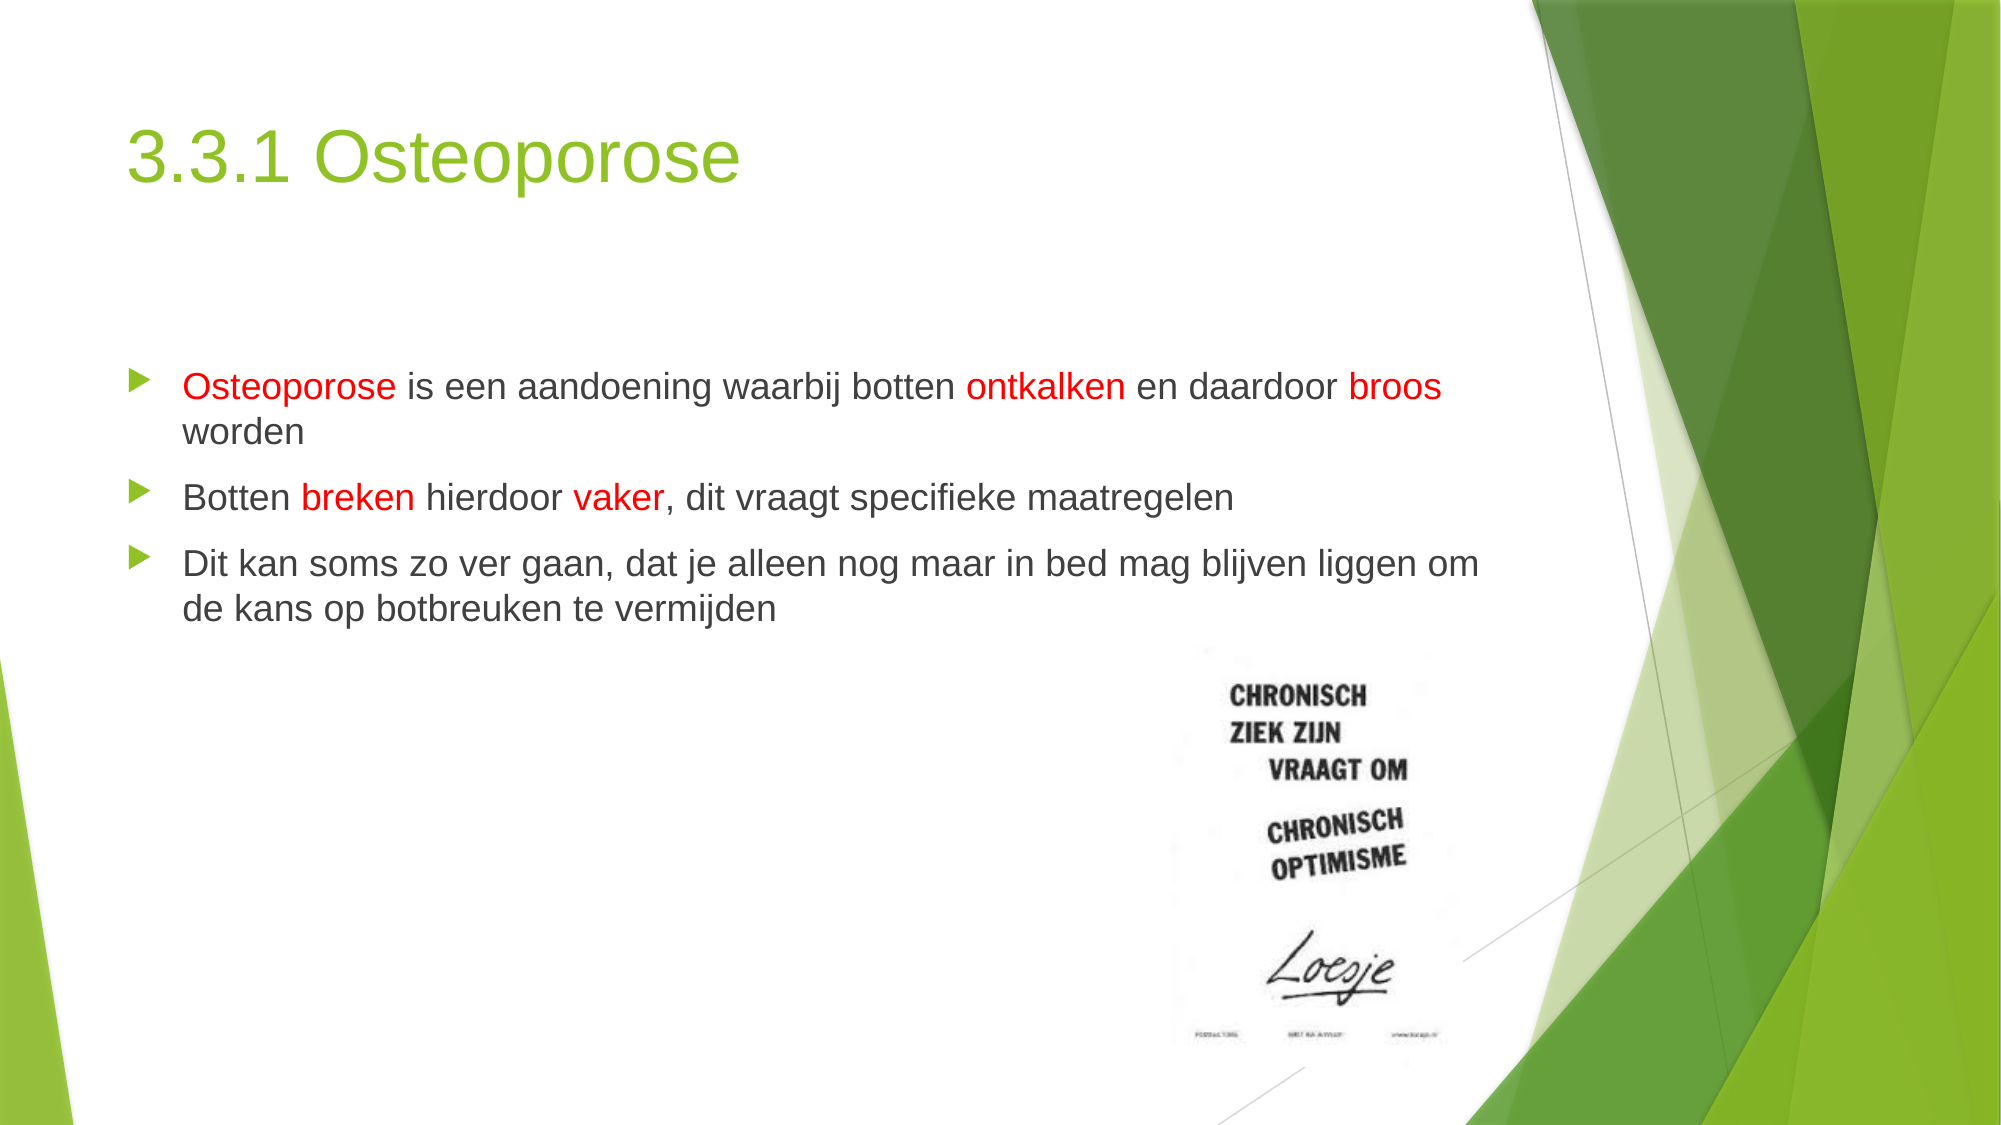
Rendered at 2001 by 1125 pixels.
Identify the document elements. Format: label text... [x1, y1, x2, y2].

picture [1171, 644, 1463, 1068]
title 3.3.1 Osteoporose [111, 99, 1522, 317]
list Osteoporose is een aandoening waarbij botten ontkalken en daardoor broos worden Botten breken hierdoor vaker, dit vraagt specifieke maatregelen Dit kan soms zo ver gaan, dat je alleen nog maar in bed mag blijven liggen om de kans op botbreuken te vermijden [111, 354, 1522, 992]
